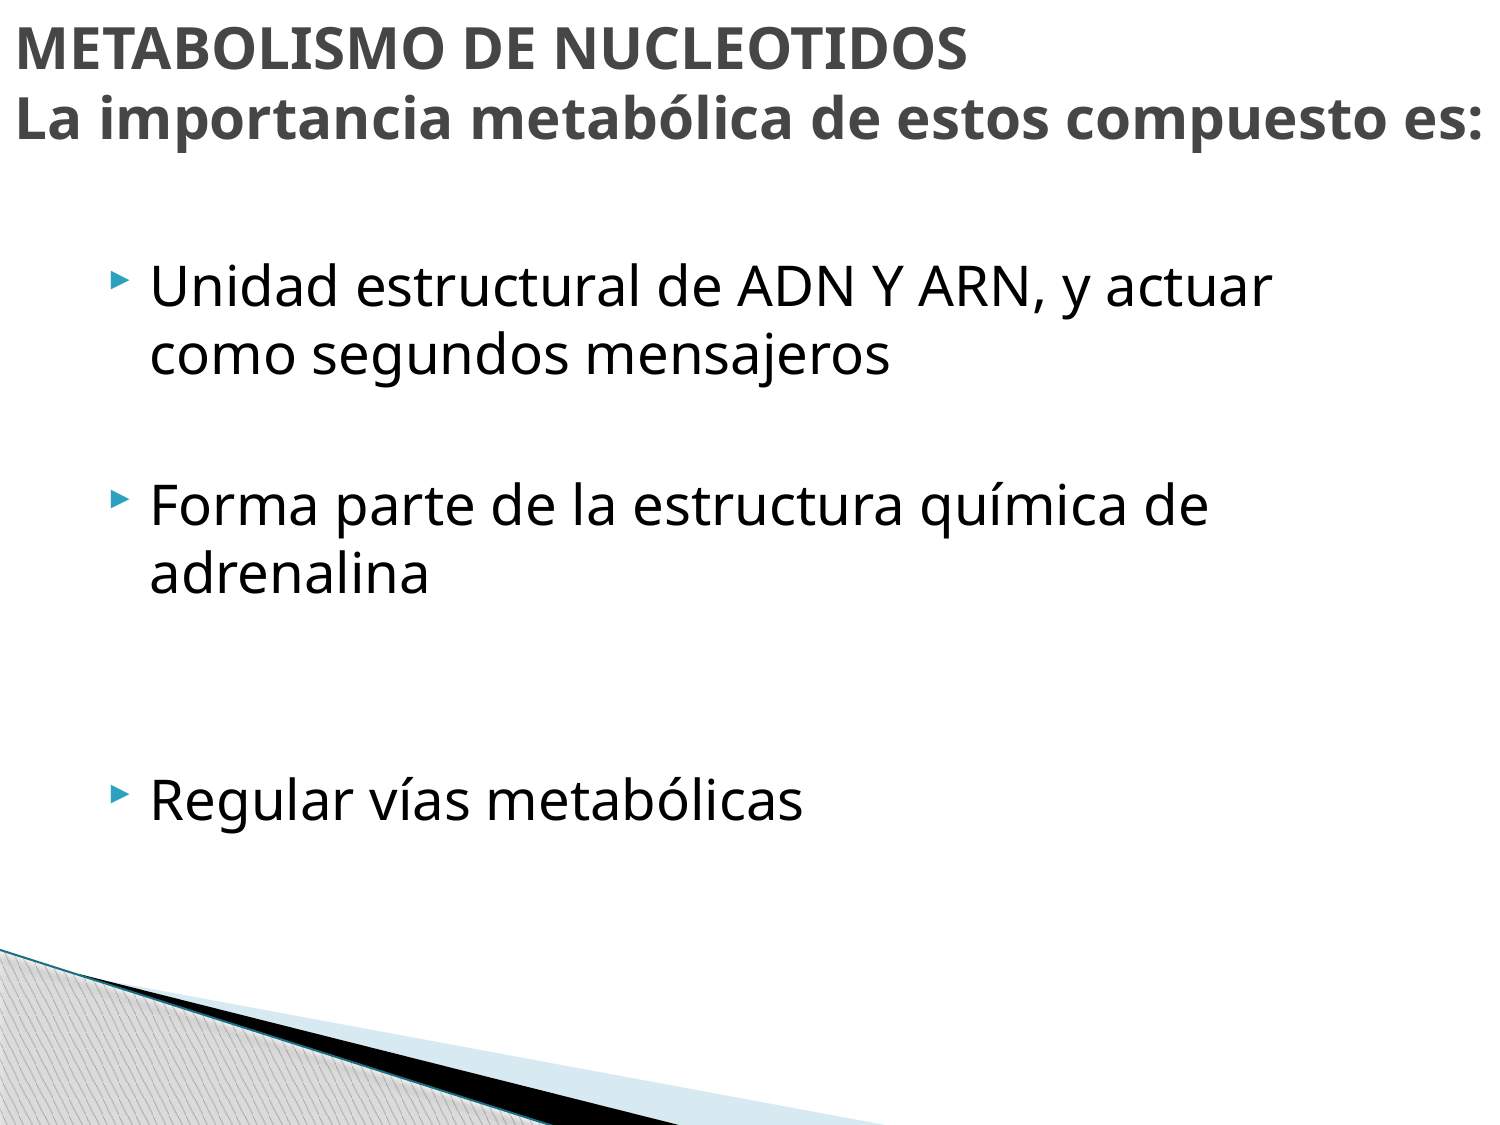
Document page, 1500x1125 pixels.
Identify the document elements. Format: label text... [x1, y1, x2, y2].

title METABOLISMO DE NUCLEOTIDOS La importancia metabólica de estos compuesto es: [0, 0, 1500, 233]
list Unidad estructural de ADN Y ARN, y actuar como segundos mensajeros Forma parte de la estructura química de adrenalina Regular vías metabólicas [75, 243, 1425, 986]
